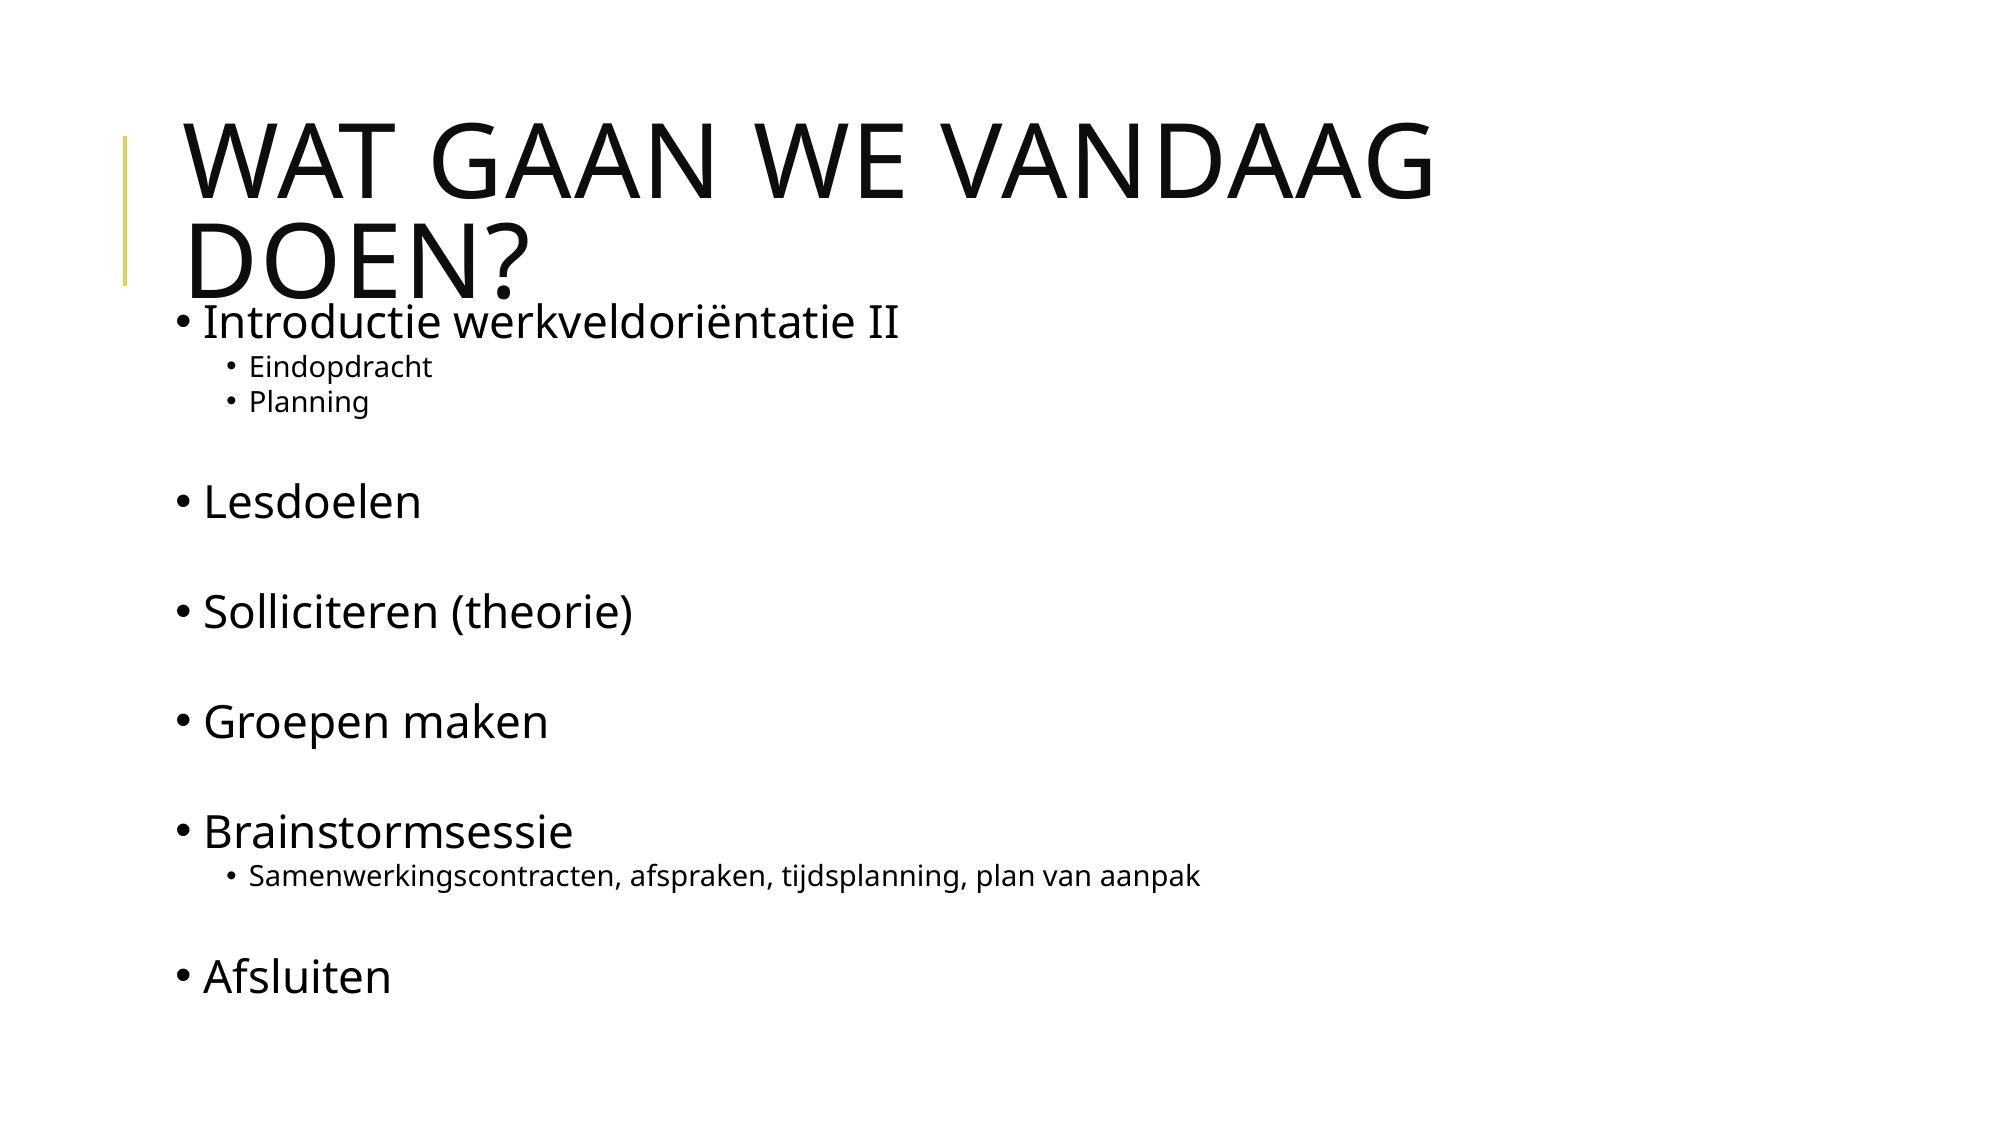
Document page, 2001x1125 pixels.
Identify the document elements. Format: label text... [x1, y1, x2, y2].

title Wat gaan we vandaag doen? [168, 96, 1763, 285]
list Introductie werkveldoriëntatie II Eindopdracht Planning Lesdoelen Solliciteren (theorie) Groepen maken Brainstormsessie Samenwerkingscontracten, afspraken, tijdsplanning, plan van aanpak Afsluiten [168, 285, 1813, 1035]
